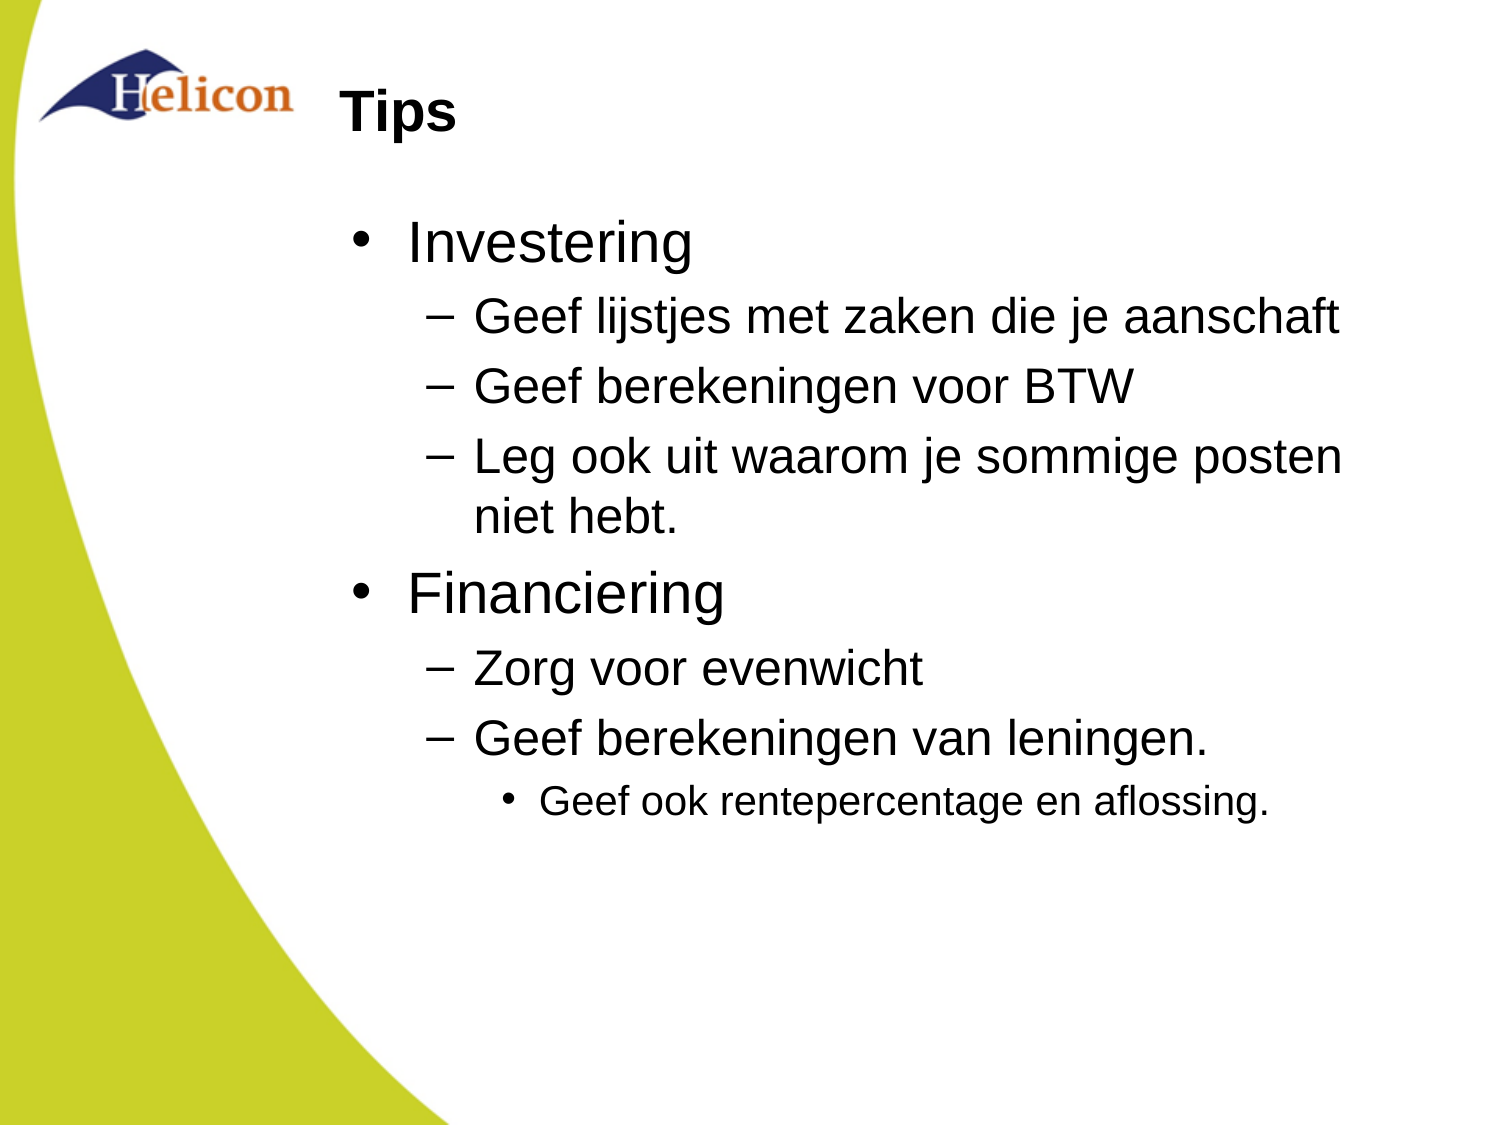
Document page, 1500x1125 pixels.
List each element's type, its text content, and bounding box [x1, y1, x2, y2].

list Investering Geef lijstjes met zaken die je aanschaft Geef berekeningen voor BTW Leg ook uit waarom je sommige posten niet hebt. Financiering Zorg voor evenwicht Geef berekeningen van leningen. Geef ook rentepercentage en aflossing. [336, 196, 1425, 1005]
picture [0, 0, 1500, 1125]
title Tips [324, 54, 1415, 161]
